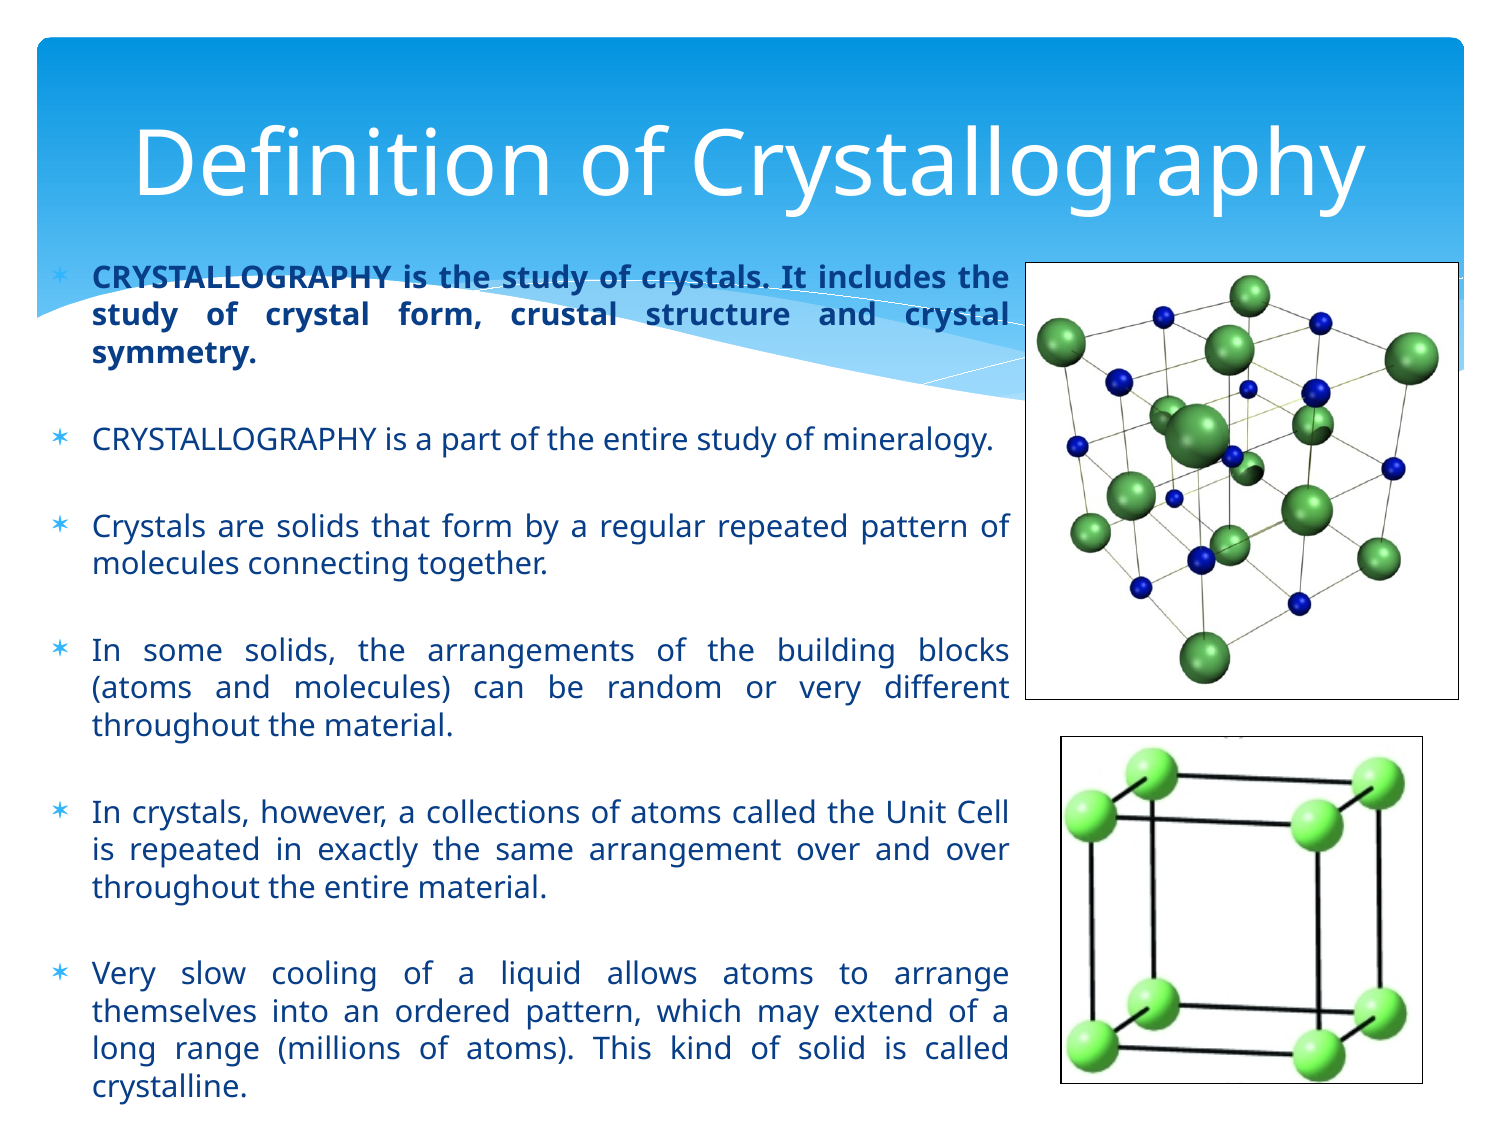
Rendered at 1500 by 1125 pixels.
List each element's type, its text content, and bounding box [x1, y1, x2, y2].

title Definition of Crystallography [75, 55, 1425, 261]
list CRYSTALLOGRAPHY is the study of crystals. It includes the study of crystal form, crustal structure and crystal symmetry. CRYSTALLOGRAPHY is a part of the entire study of mineralogy. Crystals are solids that form by a regular repeated pattern of molecules connecting together. In some solids, the arrangements of the building blocks (atoms and molecules) can be random or very different throughout the material. In crystals, however, a collections of atoms called the Unit Cell is repeated in exactly the same arrangement over and over throughout the entire material. Very slow cooling of a liquid allows atoms to arrange themselves into an ordered pattern, which may extend of a long range (millions of atoms). This kind of solid is called crystalline. [37, 249, 1025, 1114]
picture [1024, 262, 1459, 701]
picture [1061, 737, 1423, 1083]
